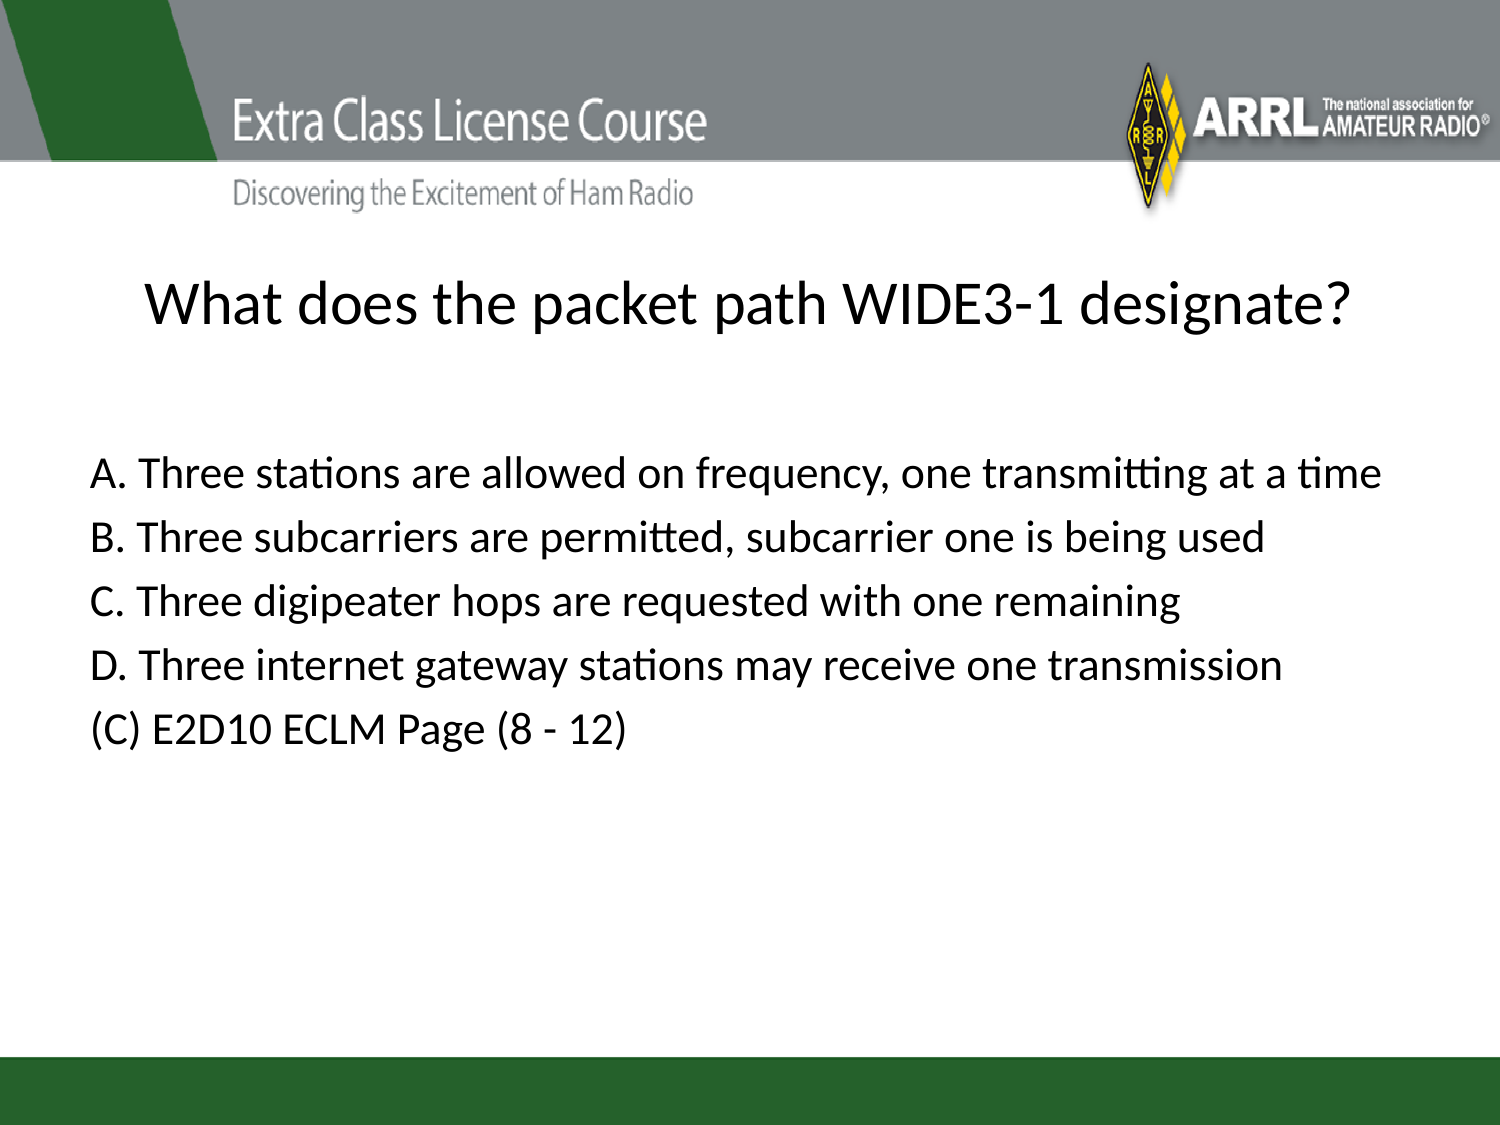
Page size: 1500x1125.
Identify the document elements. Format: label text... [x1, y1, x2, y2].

title What does the packet path WIDE3-1 designate? [75, 254, 1425, 435]
picture [0, 0, 1500, 1125]
list A. Three stations are allowed on frequency, one transmitting at a time B. Three subcarriers are permitted, subcarrier one is being used C. Three digipeater hops are requested with one remaining D. Three internet gateway stations may receive one transmission (C) E2D10 ECLM Page (8 - 12) [75, 435, 1425, 953]
